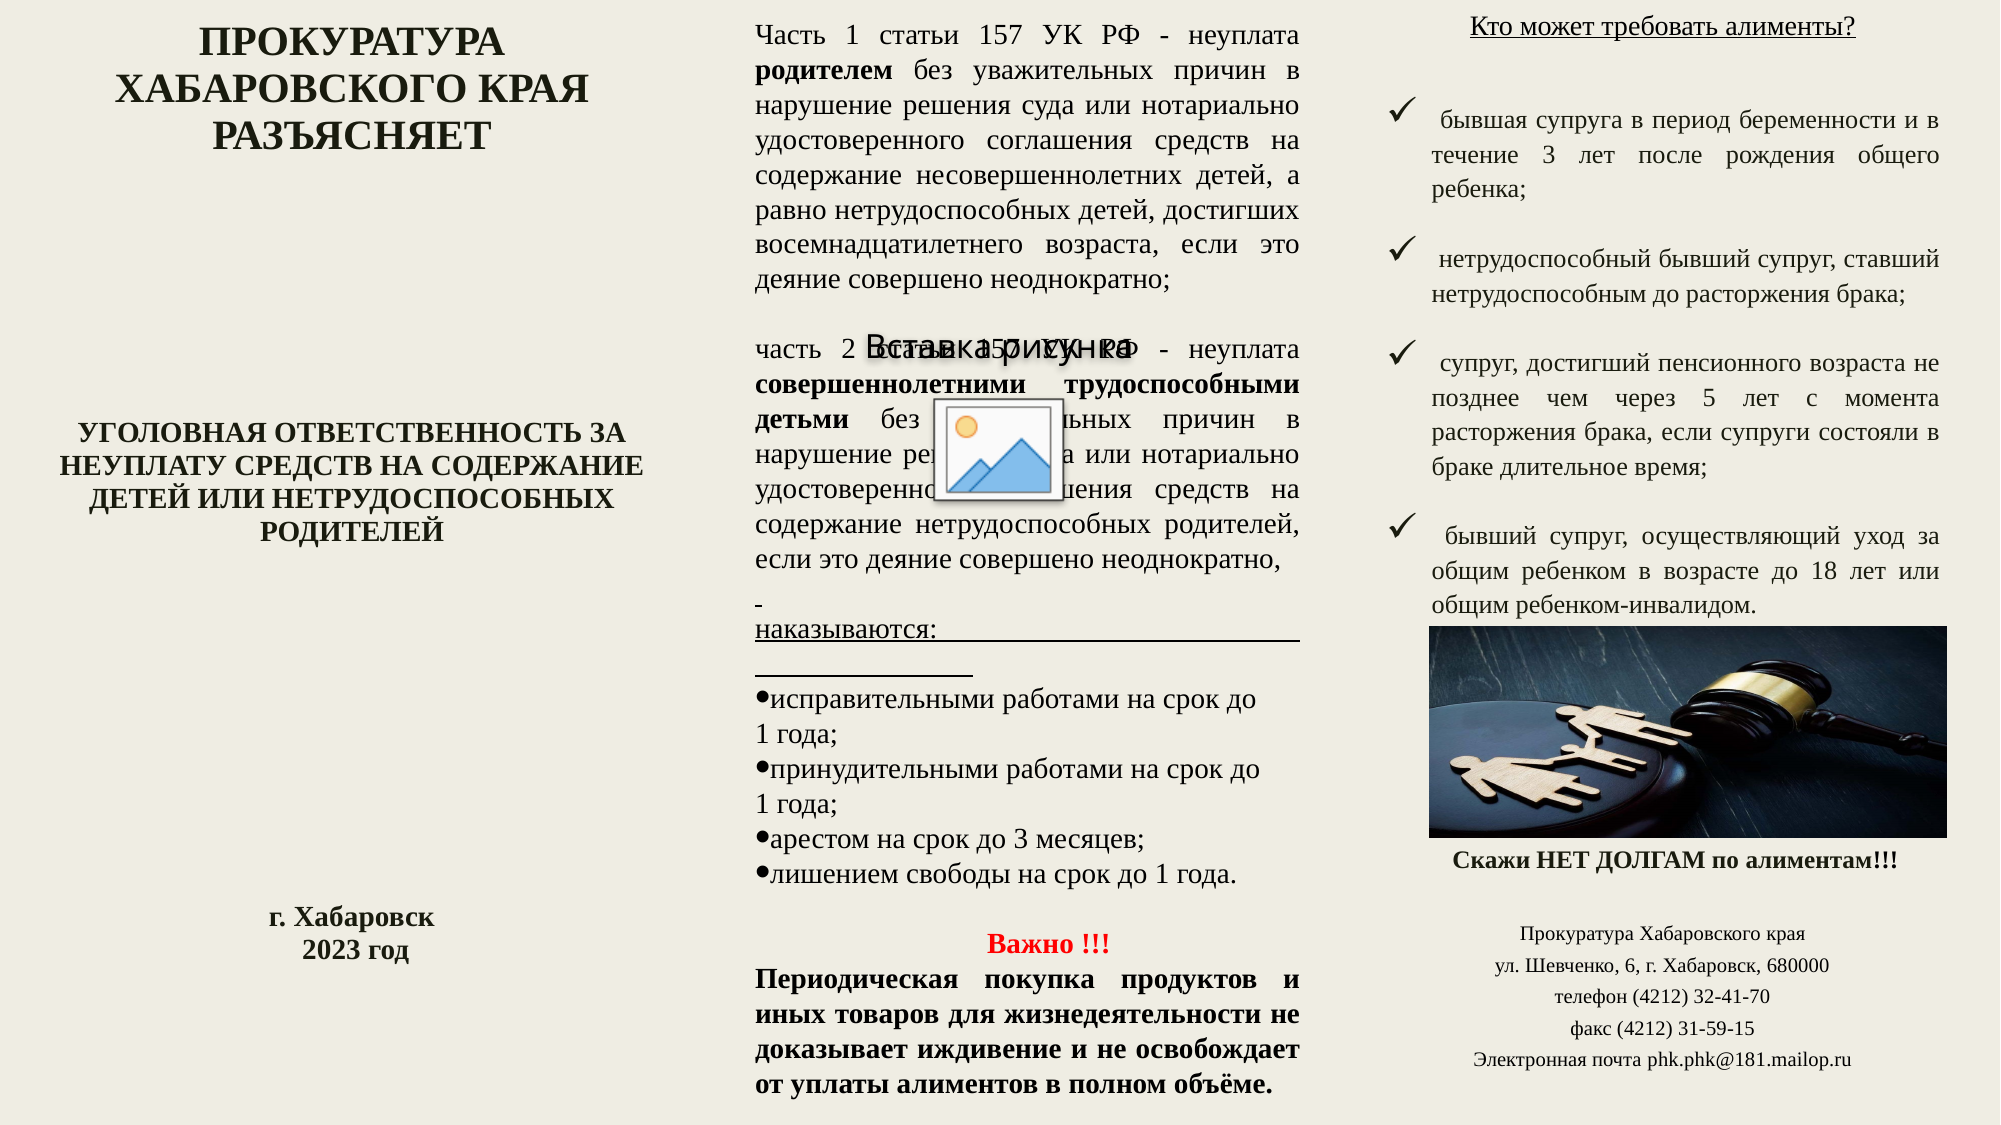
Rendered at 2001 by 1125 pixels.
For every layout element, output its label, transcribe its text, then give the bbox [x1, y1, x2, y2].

text_box ПРОКУРАТУРА ХАБАРОВСКОГО КРАЯ РАЗЪЯСНЯЕТ УГОЛОВНАЯ ОТВЕТСТВЕННОСТЬ ЗА НЕУПЛАТУ СРЕДСТВ НА СОДЕРЖАНИЕ ДЕТЕЙ ИЛИ НЕТРУДОСПОСОБНЫХ РОДИТЕЛЕЙ г. Хабаровск 2023 год [36, 10, 668, 1073]
picture [1429, 626, 1947, 839]
text_box Часть 1 статьи 157 УК РФ - неуплата родителем без уважительных причин в нарушение решения суда или нотариально удостоверенного соглашения средств на содержание несовершеннолетних детей, а равно нетрудоспособных детей, достигших восемнадцатилетнего возраста, если это деяние совершено неоднократно; часть 2 статьи 157 УК РФ - неуплата совершеннолетними трудоспособными детьми без уважительных причин в нарушение решения суда или нотариально удостоверенного соглашения средств на содержание нетрудоспособных родителей, если это деяние совершено неоднократно, наказываются: исправительными работами на срок до 1 года; принудительными работами на срок до 1 года; арестом на срок до 3 месяцев; лишением свободы на срок до 1 года. Важно !!! Периодическая покупка продуктов и иных товаров для жизнедеятельности не доказывает иждивение и не освобождает от уплаты алиментов в полном объёме. [740, 7, 1316, 1107]
list Кто может требовать алименты? бывшая супруга в период беременности и в течение 3 лет после рождения общего ребенка; нетрудоспособный бывший супруг, ставший нетрудоспособным до расторжения брака; супруг, достигший пенсионного возраста не позднее чем через 5 лет с момента расторжения брака, если супруги состояли в браке длительное время; бывший супруг, осуществляющий уход за общим ребенком в возрасте до 18 лет или общим ребенком-инвалидом. Скажи НЕТ ДОЛГАМ по алиментам!!! Прокуратура Хабаровского края ул. Шевченко, 6, г. Хабаровск, 680000 телефон (4212) 32-41-70 факс (4212) 31-59-15 Электронная почта phk.phk@181.mailop.ru [1371, 2, 1955, 1125]
picture [745, 318, 1253, 582]
